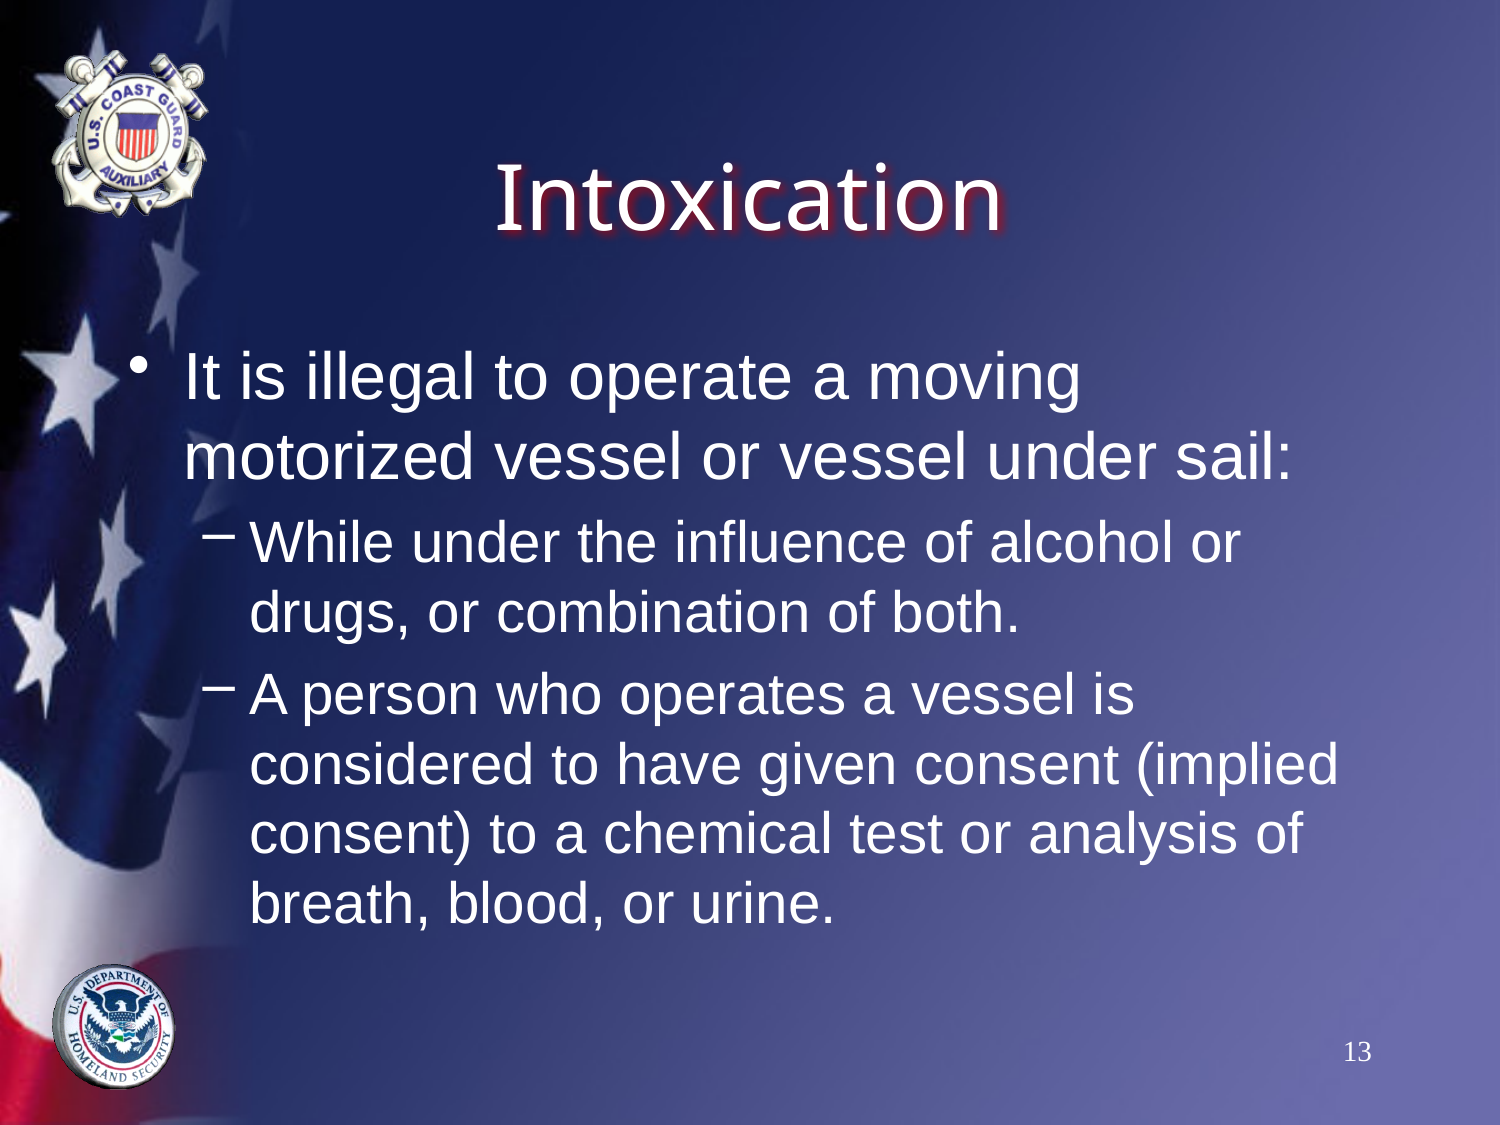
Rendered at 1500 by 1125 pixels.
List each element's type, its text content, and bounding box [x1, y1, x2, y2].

picture [0, 0, 1500, 1125]
list It is illegal to operate a moving motorized vessel or vessel under sail: While under the influence of alcohol or drugs, or combination of both. A person who operates a vessel is considered to have given consent (implied consent) to a chemical test or analysis of breath, blood, or urine. [112, 324, 1388, 1000]
title Intoxication [112, 99, 1388, 288]
slide_number 13 [1074, 1025, 1388, 1100]
